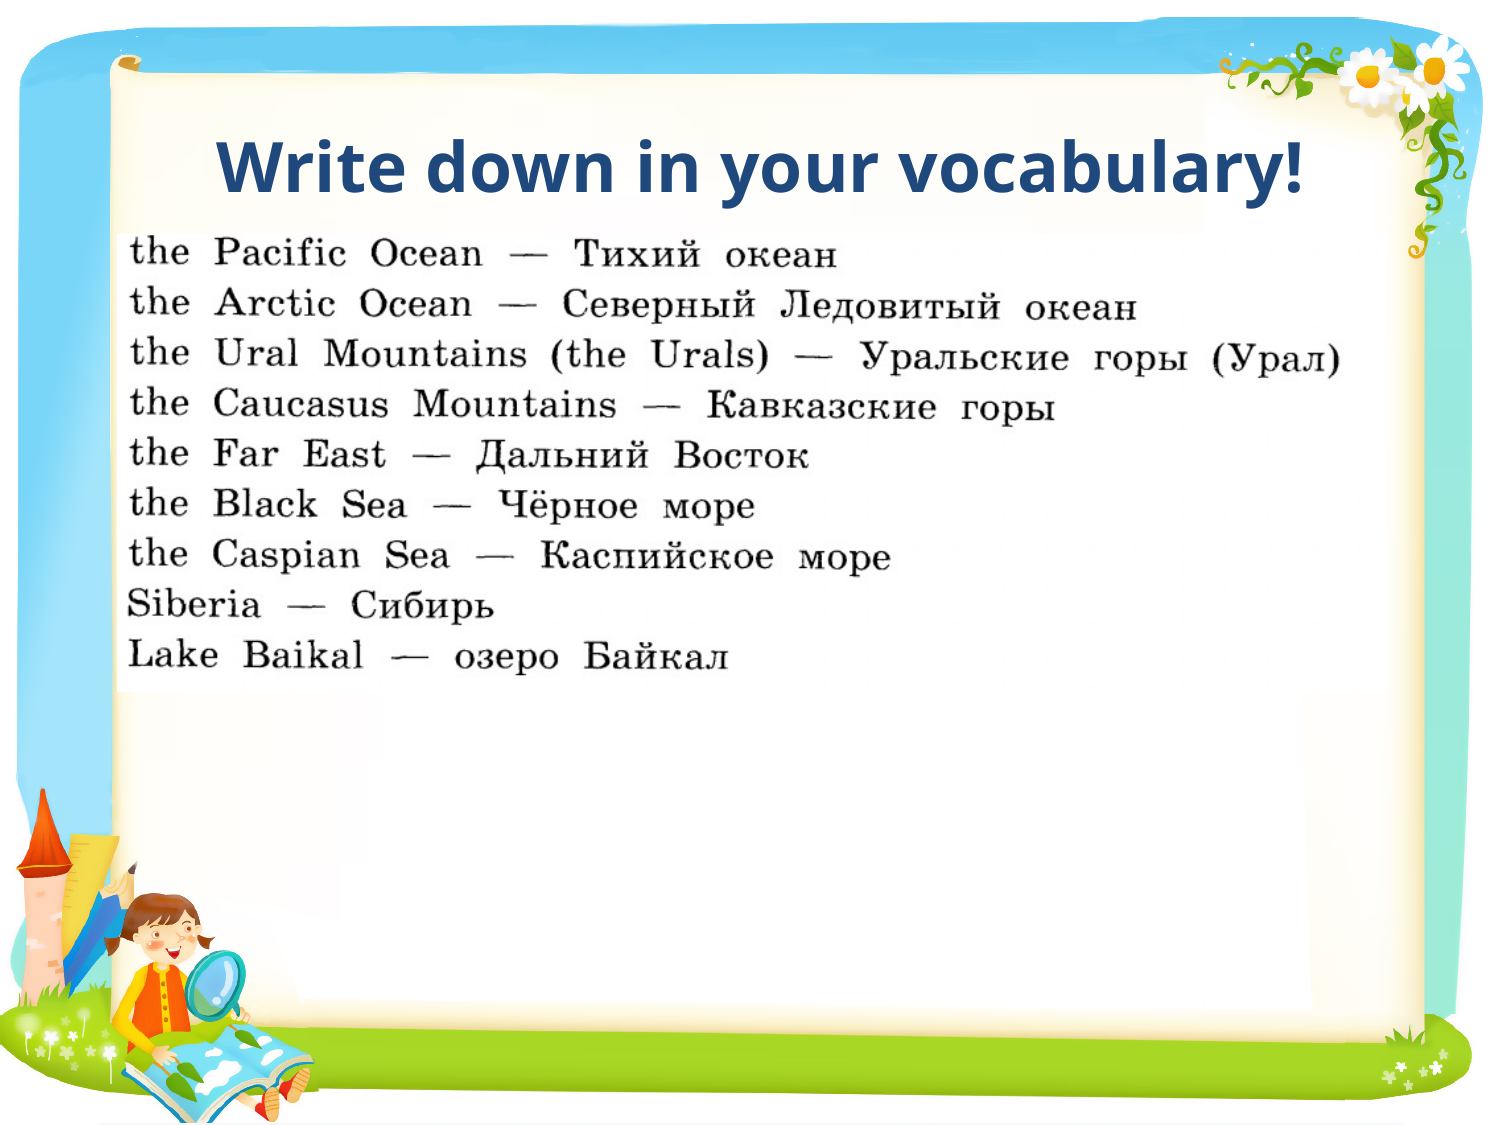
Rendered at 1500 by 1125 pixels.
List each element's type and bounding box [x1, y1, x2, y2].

picture [0, 0, 1500, 1125]
list [116, 234, 1388, 692]
